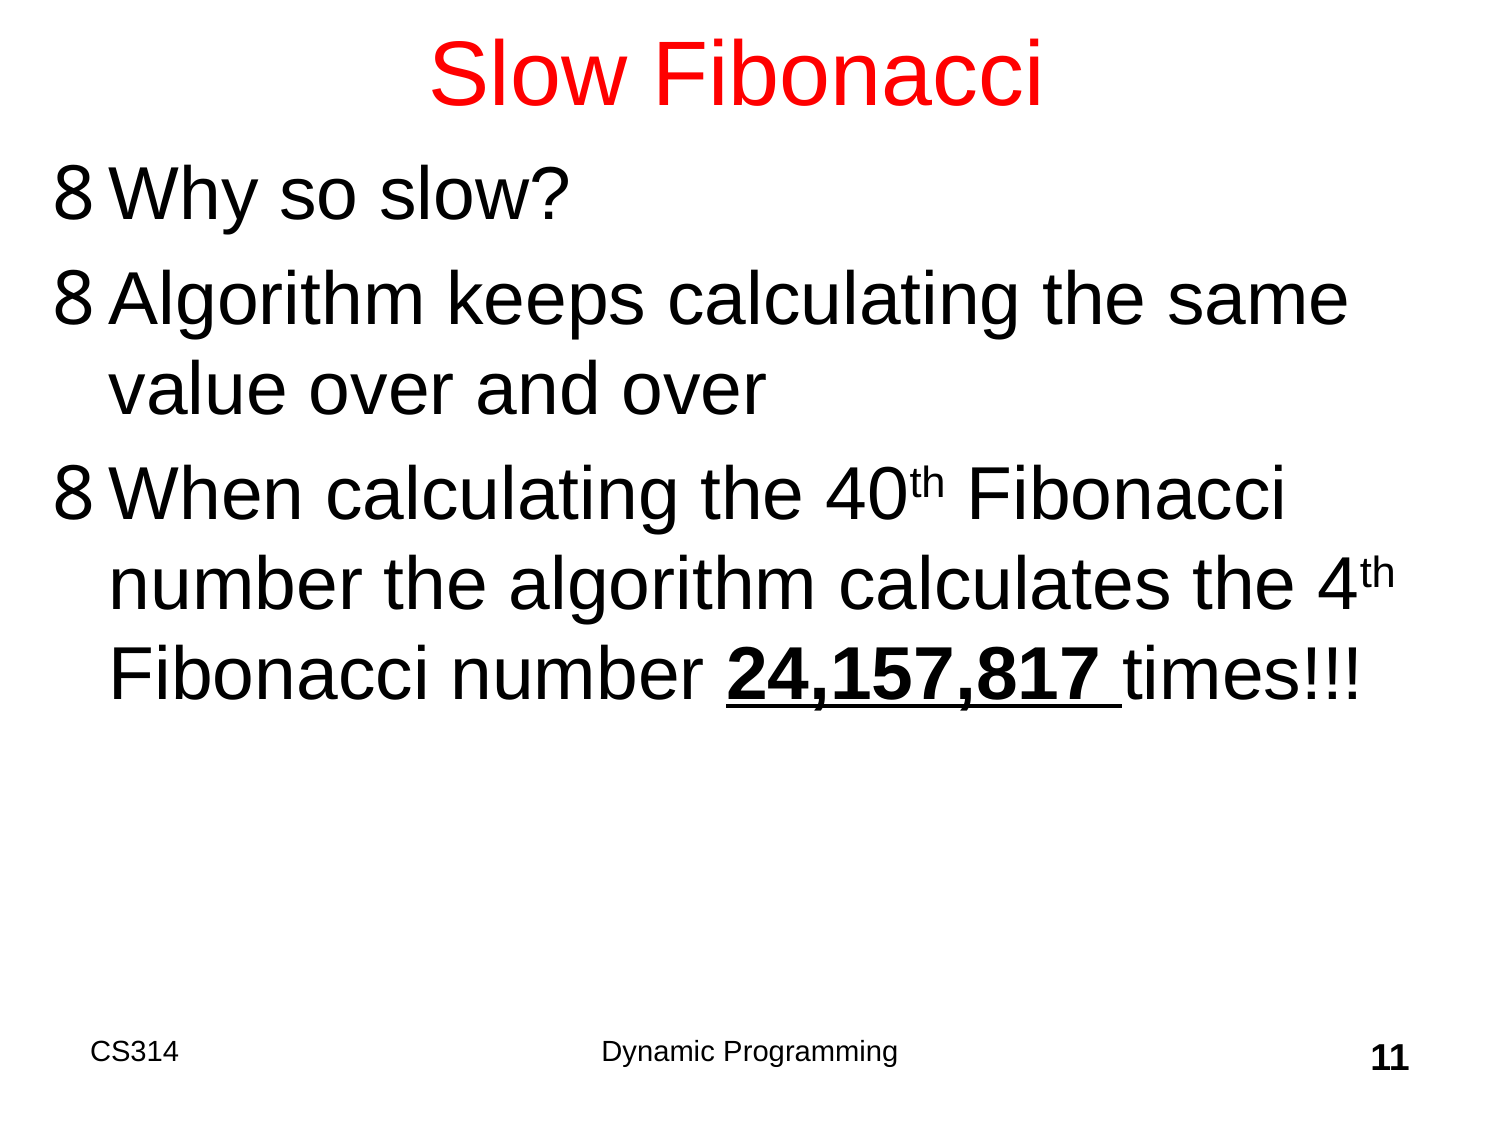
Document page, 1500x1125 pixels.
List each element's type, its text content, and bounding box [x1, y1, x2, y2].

footer Dynamic Programming [462, 1024, 1038, 1101]
list Why so slow? Algorithm keeps calculating the same value over and over When calculating the 40th Fibonacci number the algorithm calculates the 4th Fibonacci number 24,157,817 times!!! [37, 137, 1463, 1038]
title Slow Fibonacci [112, 0, 1388, 137]
slide_number 11 [1112, 1024, 1426, 1101]
slide_number CS314 [74, 1024, 451, 1101]
